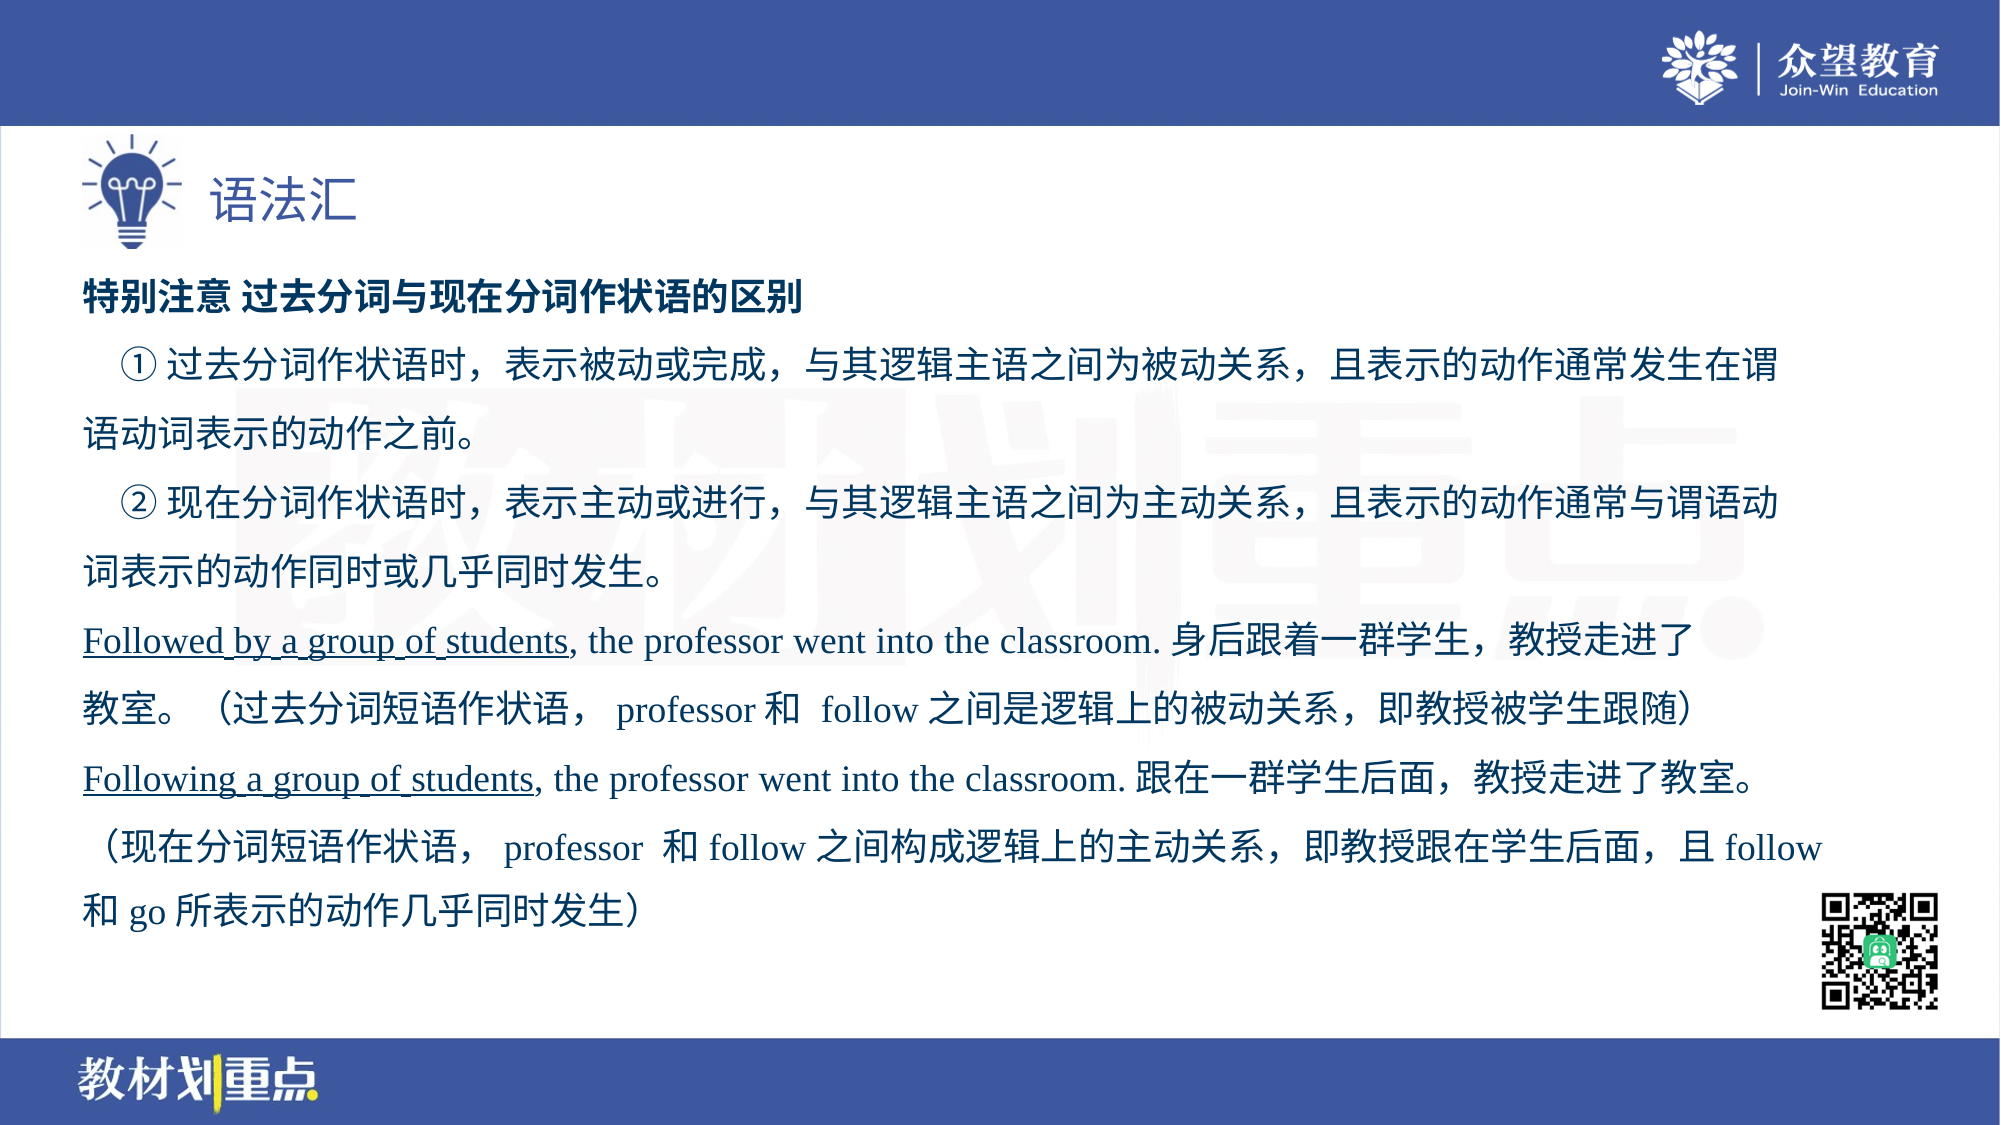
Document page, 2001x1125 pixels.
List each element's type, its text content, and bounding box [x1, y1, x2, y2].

picture [0, 0, 2000, 1125]
text_box 特别注意 过去分词与现在分词作状语的区别 ①过去分词作状语时，表示被动或完成，与其逻辑主语之间为被动关系，且表示的动作通常发生在谓 语动词表示的动作之前。 ②现在分词作状语时，表示主动或进行，与其逻辑主语之间为主动关系，且表示的动作通常与谓语动 词表示的动作同时或几乎同时发生。 Followed by a group of students, the professor went into the classroom.身后跟着一群学生，教授走进了 教室。（过去分词短语作状语，professor和 follow之间是逻辑上的被动关系，即教授被学生跟随） Following a group of students, the professor went into the classroom.跟在一群学生后面，教授走进了教室。 （现在分词短语作状语，professor 和follow之间构成逻辑上的主动关系，即教授跟在学生后面，且follow 和go所表示的动作几乎同时发生） [82, 248, 1817, 926]
